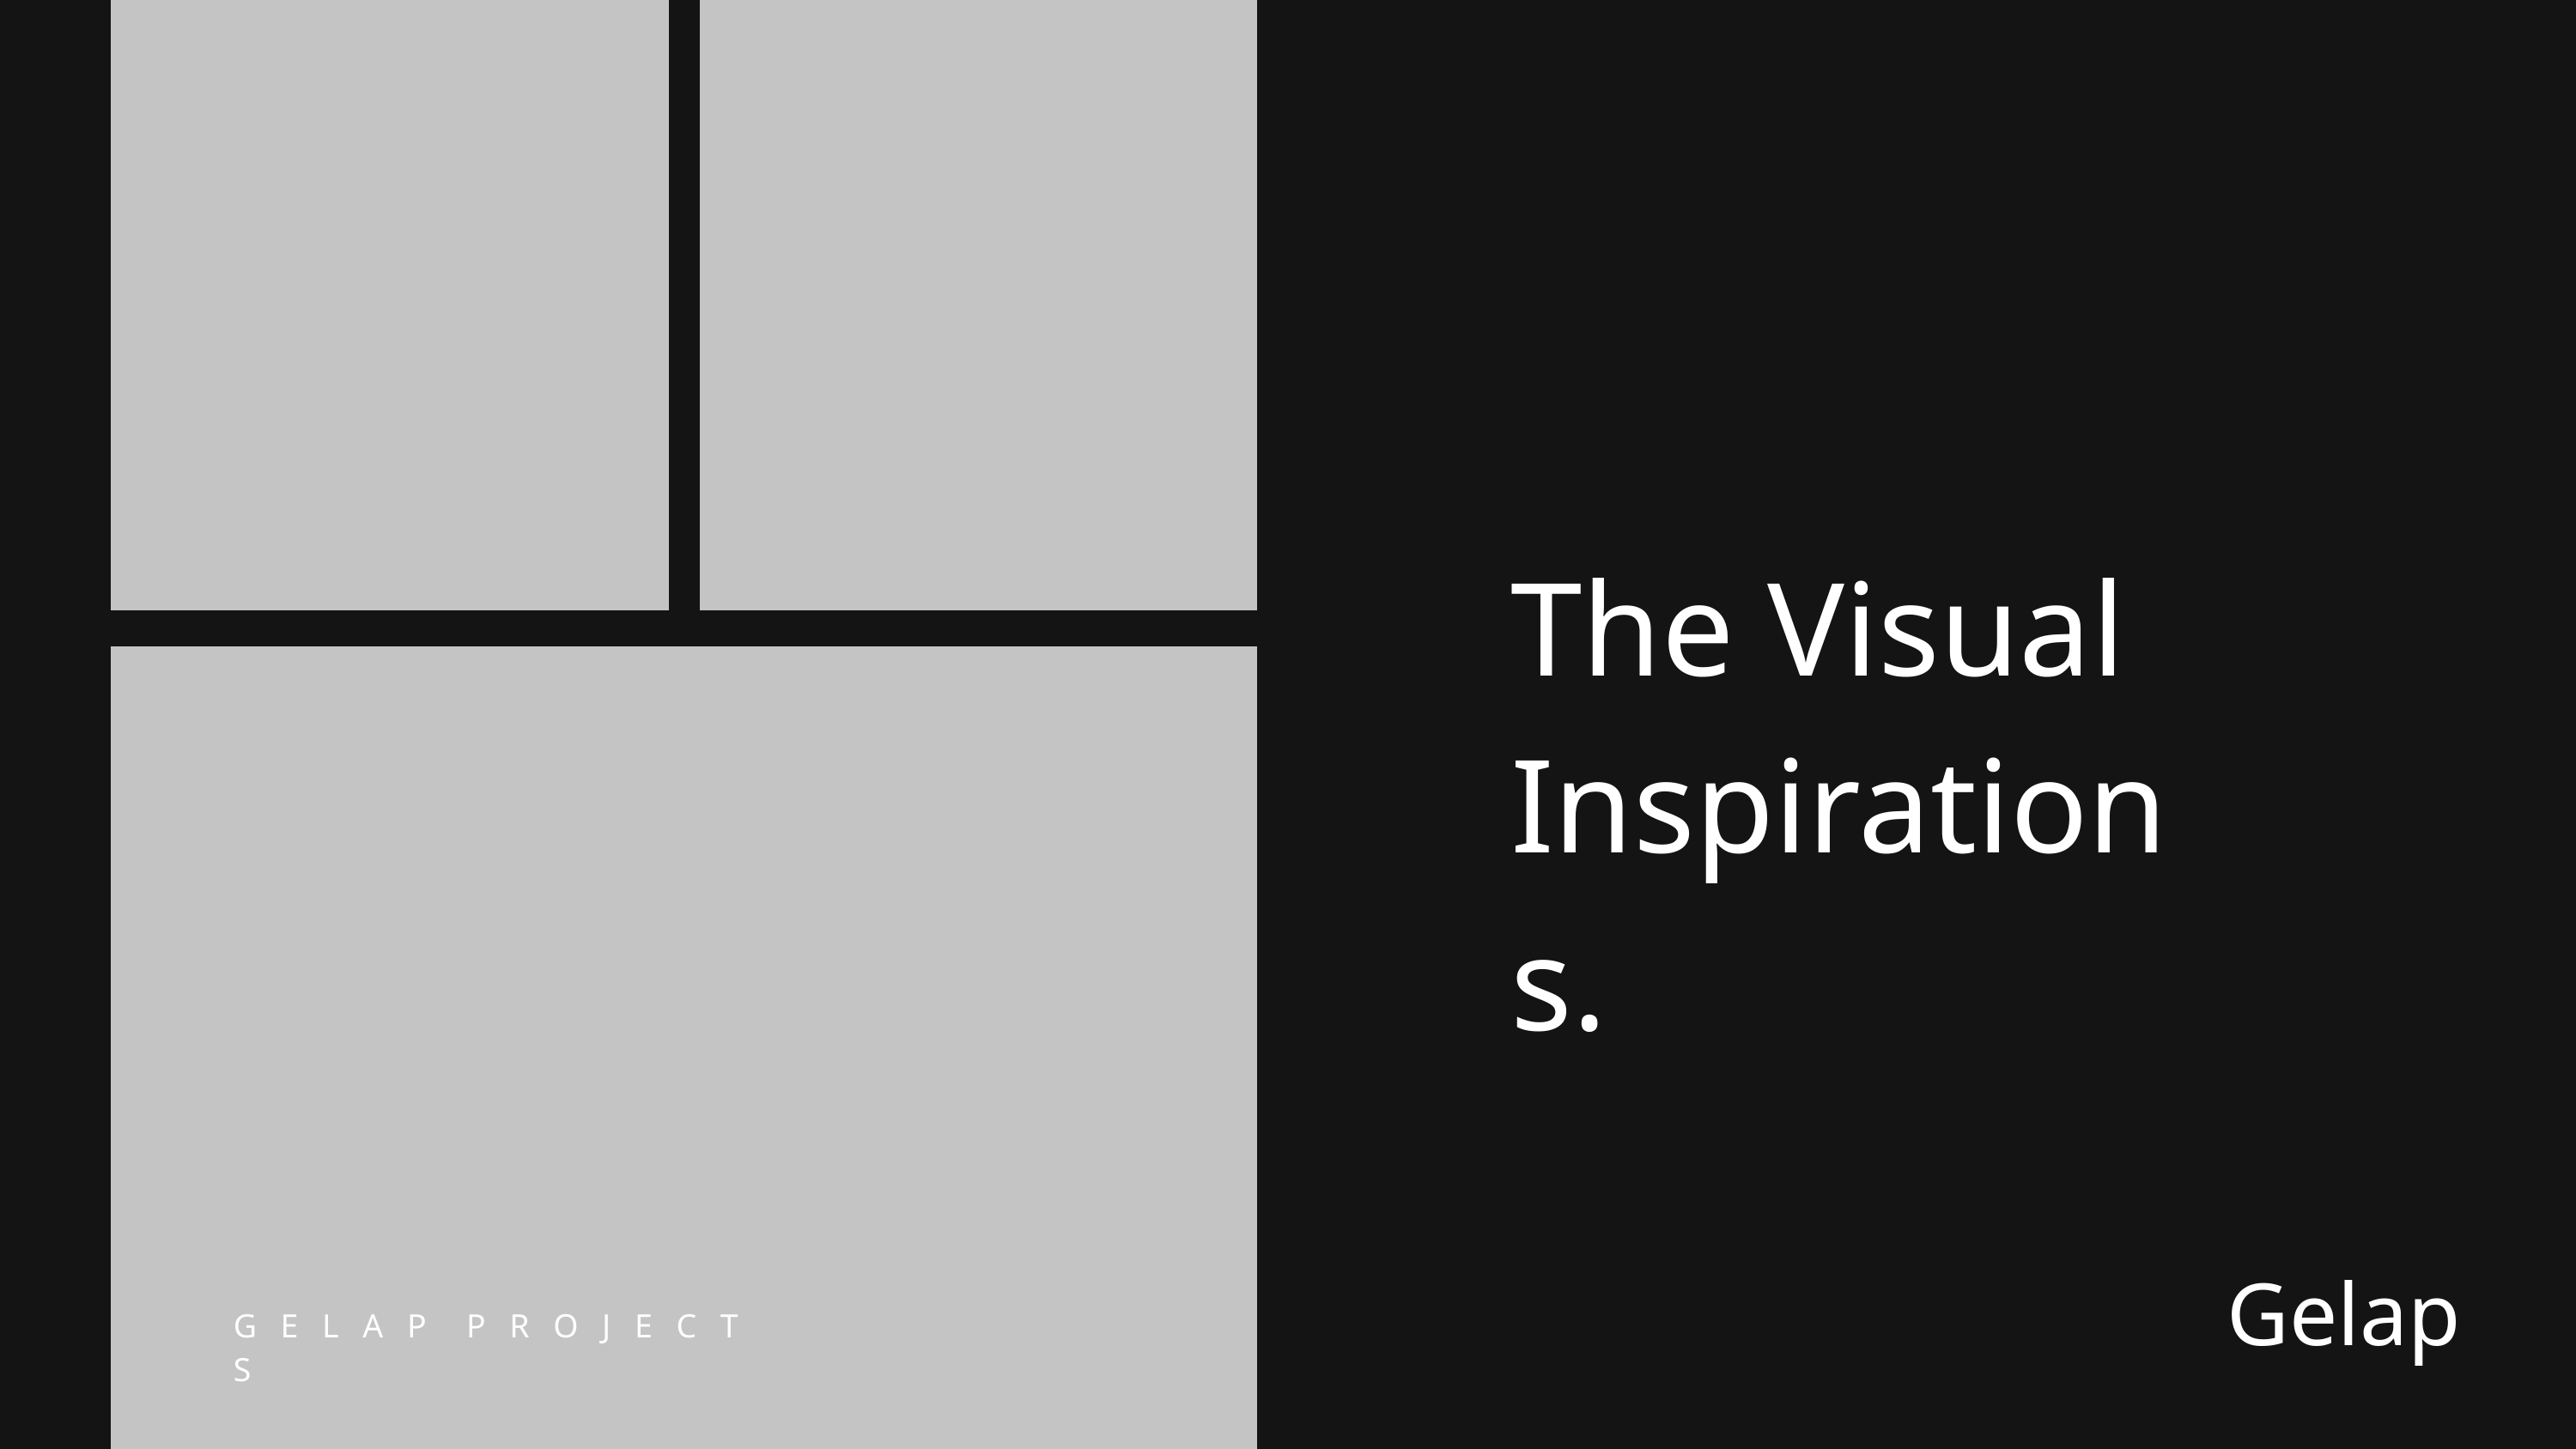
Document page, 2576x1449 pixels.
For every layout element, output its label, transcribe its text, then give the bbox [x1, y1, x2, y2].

picture [700, 0, 1257, 610]
text_box The Visual Inspirations. [1510, 547, 2225, 901]
picture [111, 0, 669, 610]
picture [111, 646, 1258, 1449]
text_box Gelap. [2227, 1244, 2465, 1363]
